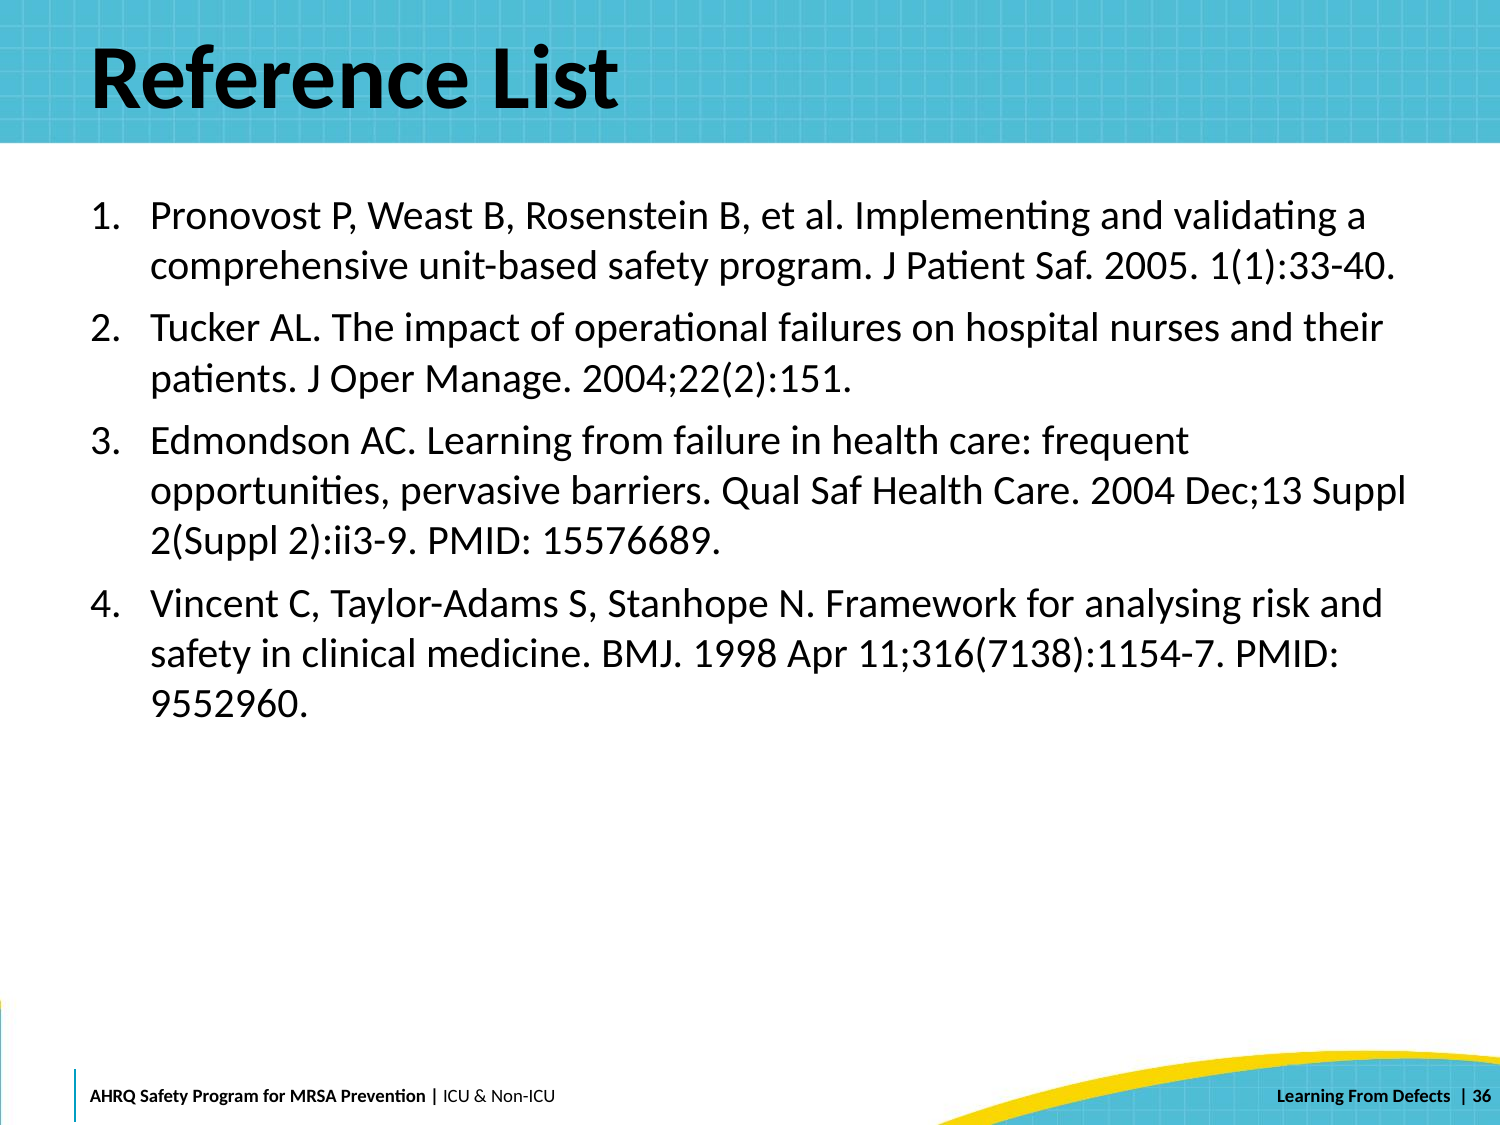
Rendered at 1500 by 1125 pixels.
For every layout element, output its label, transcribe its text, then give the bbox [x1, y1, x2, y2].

slide_number | 36 [1455, 1065, 1500, 1125]
title Reference List [75, 0, 1425, 150]
list Pronovost P, Weast B, Rosenstein B, et al. Implementing and validating a comprehensive unit-based safety program. J Patient Saf. 2005. 1(1):33-40. Tucker AL. The impact of operational failures on hospital nurses and their patients. J Oper Manage. 2004;22(2):151. Edmondson AC. Learning from failure in health care: frequent opportunities, pervasive barriers. Qual Saf Health Care. 2004 Dec;13 Suppl 2(Suppl 2):ii3-9. PMID: 15576689. Vincent C, Taylor-Adams S, Stanhope N. Framework for analysing risk and safety in clinical medicine. BMJ. 1998 Apr 11;316(7138):1154-7. PMID: 9552960. [75, 179, 1425, 1035]
picture [0, 0, 1500, 1125]
